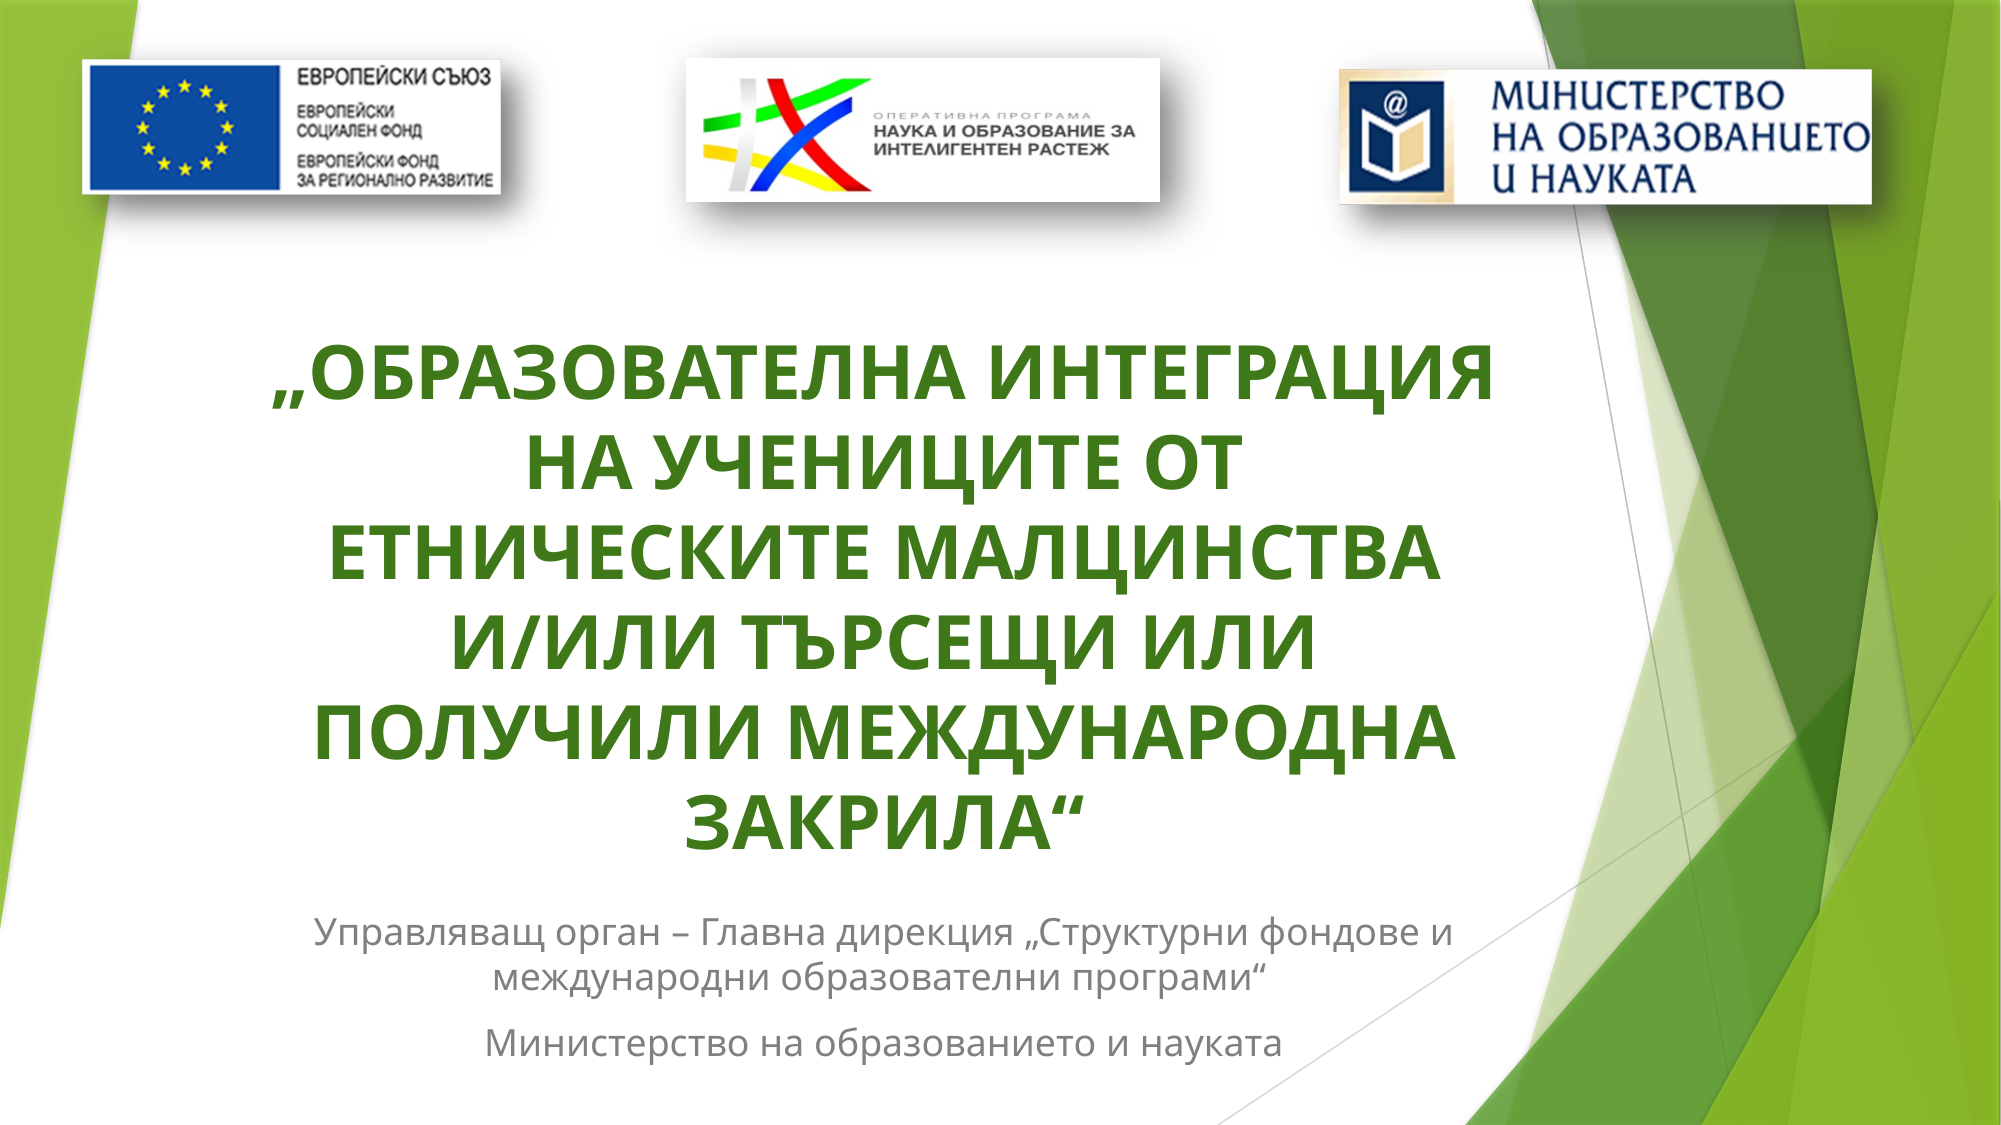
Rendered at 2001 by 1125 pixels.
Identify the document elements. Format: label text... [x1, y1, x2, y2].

title „ОБРАЗОВАТЕЛНА ИНТЕГРАЦИЯ НА УЧЕНИЦИТЕ ОТ ЕТНИЧЕСКИТЕ МАЛЦИНСТВА И/ИЛИ ТЪРСЕЩИ ИЛИ ПОЛУЧИЛИ МЕЖДУНАРОДНА ЗАКРИЛА“ [247, 287, 1522, 873]
subtitle Управляващ орган – Главна дирекция „Структурни фондове и международни образователни програми“ Министерство на образованието и науката [247, 900, 1522, 1081]
picture [50, 26, 567, 260]
picture [1307, 34, 1938, 275]
picture [685, 58, 1161, 203]
